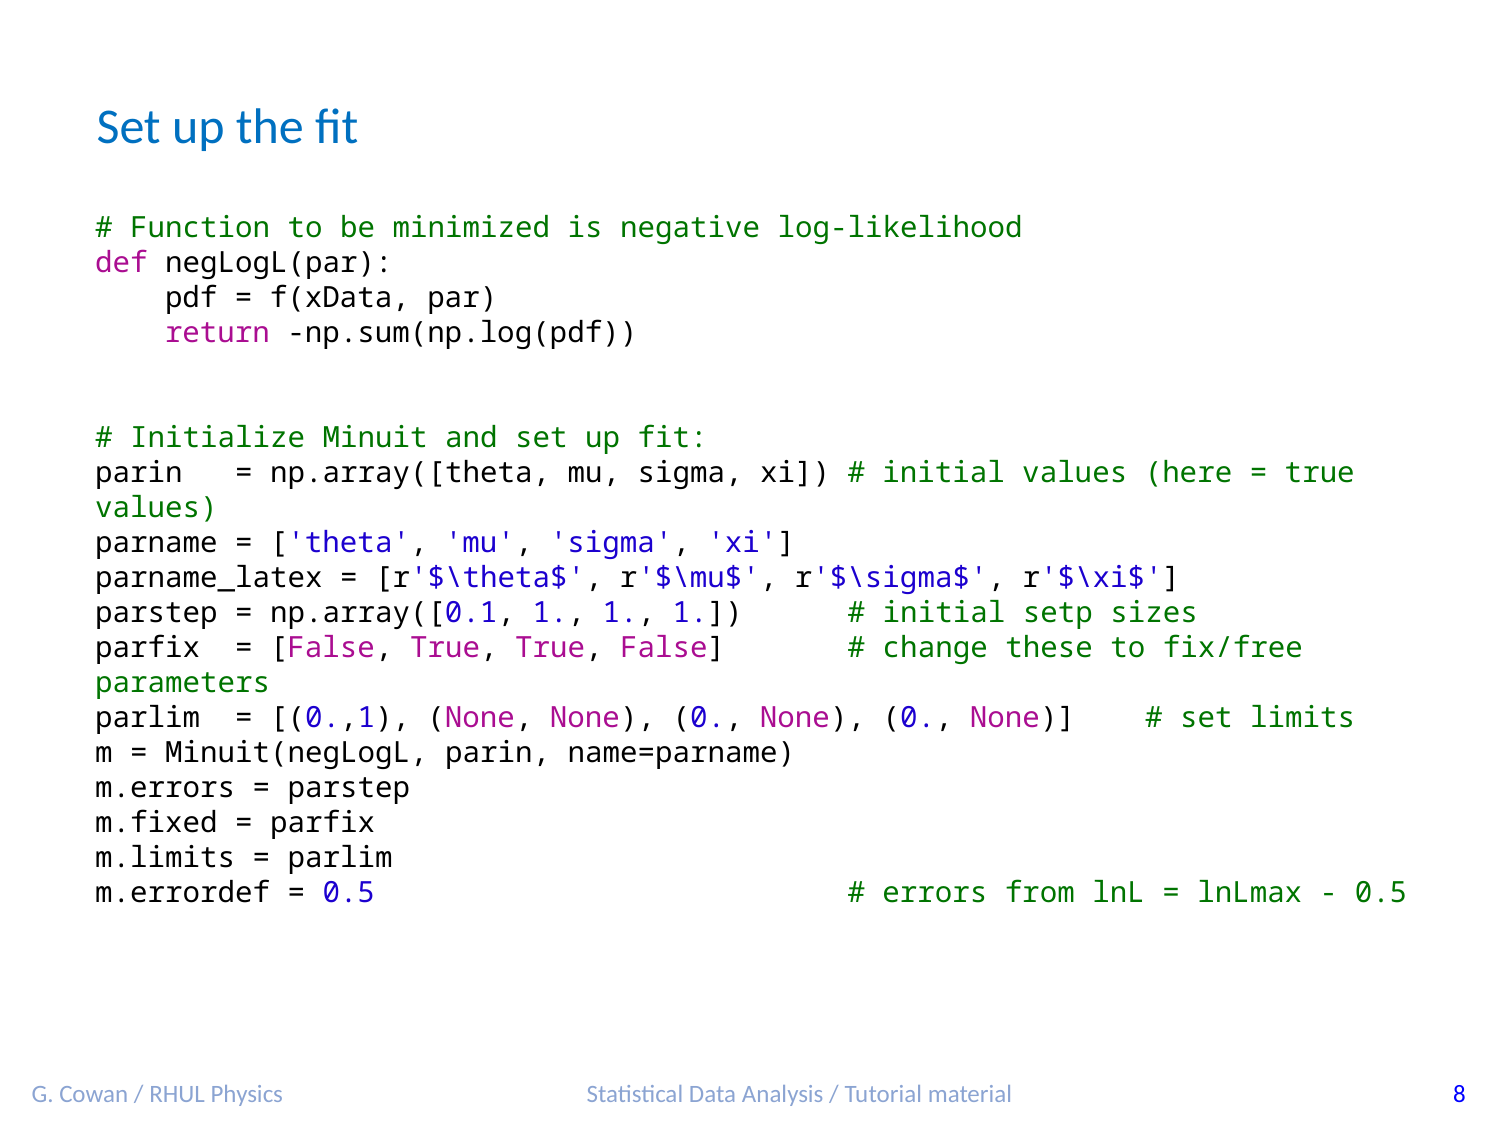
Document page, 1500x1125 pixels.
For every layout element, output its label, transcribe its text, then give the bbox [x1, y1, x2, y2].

text_box # Function to be minimized is negative log-likelihood def negLogL(par): pdf = f(xData, par) return -np.sum(np.log(pdf)) # Initialize Minuit and set up fit: parin = np.array([theta, mu, sigma, xi]) # initial values (here = true values) parname = ['theta', 'mu', 'sigma', 'xi'] parname_latex = [r'$\theta$', r'$\mu$', r'$\sigma$', r'$\xi$'] parstep = np.array([0.1, 1., 1., 1.]) # initial setp sizes parfix = [False, True, True, False] # change these to fix/free parameters parlim = [(0.,1), (None, None), (0., None), (0., None)] # set limits m = Minuit(negLogL, parin, name=parname) m.errors = parstep m.fixed = parfix m.limits = parlim m.errordef = 0.5 # errors from lnL = lnLmax - 0.5 [80, 201, 1455, 916]
slide_number G. Cowan / RHUL Physics [16, 1062, 338, 1123]
slide_number 8 [1262, 1062, 1481, 1123]
footer Statistical Data Analysis / Tutorial material [338, 1062, 1262, 1123]
text_box Set up the fit [81, 85, 374, 161]
